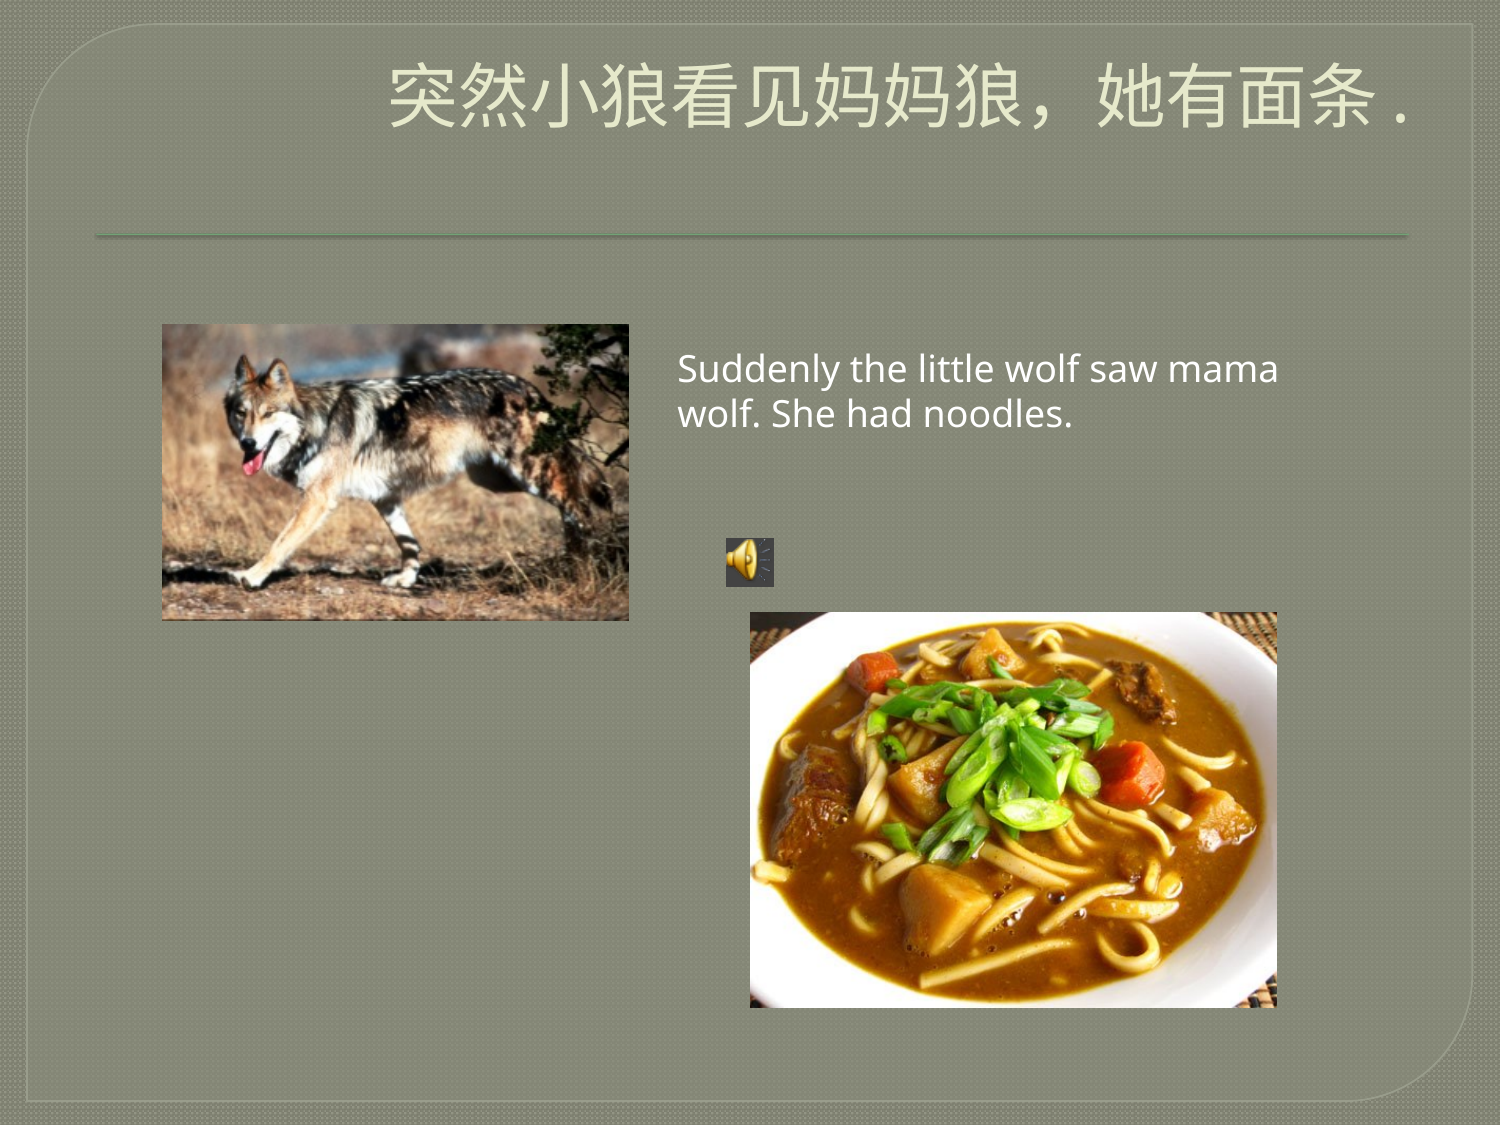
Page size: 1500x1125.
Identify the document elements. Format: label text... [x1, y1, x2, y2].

picture [724, 537, 776, 588]
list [162, 324, 629, 621]
picture [749, 612, 1277, 1008]
title 突然小狼看见妈妈狼，她有面条. [75, 41, 1425, 230]
text_box Suddenly the little wolf saw mama wolf. She had noodles. [662, 337, 1313, 443]
